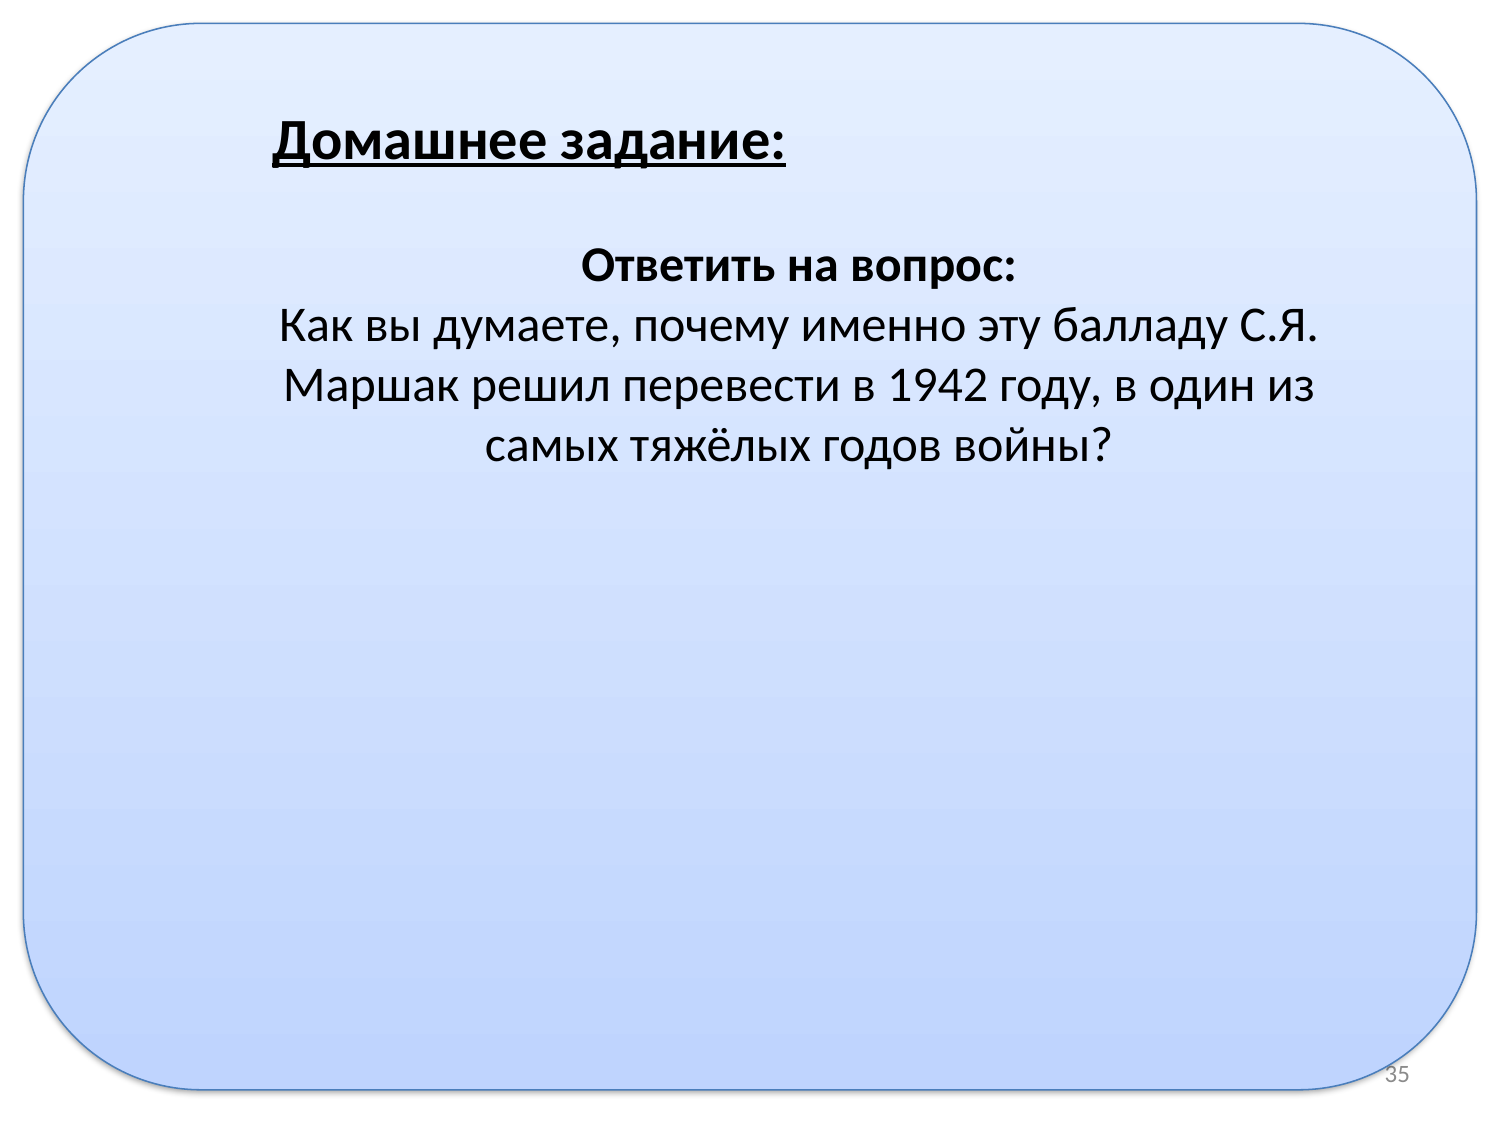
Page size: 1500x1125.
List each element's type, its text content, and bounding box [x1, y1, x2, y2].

text_box Домашнее задание: Ответить на вопрос: Как вы думаете, почему именно эту балладу С.Я. Маршак решил перевести в 1942 году, в один из самых тяжёлых годов войны? [257, 93, 1341, 539]
text_box [22, 22, 1478, 1091]
slide_number 35 [1074, 1042, 1425, 1103]
